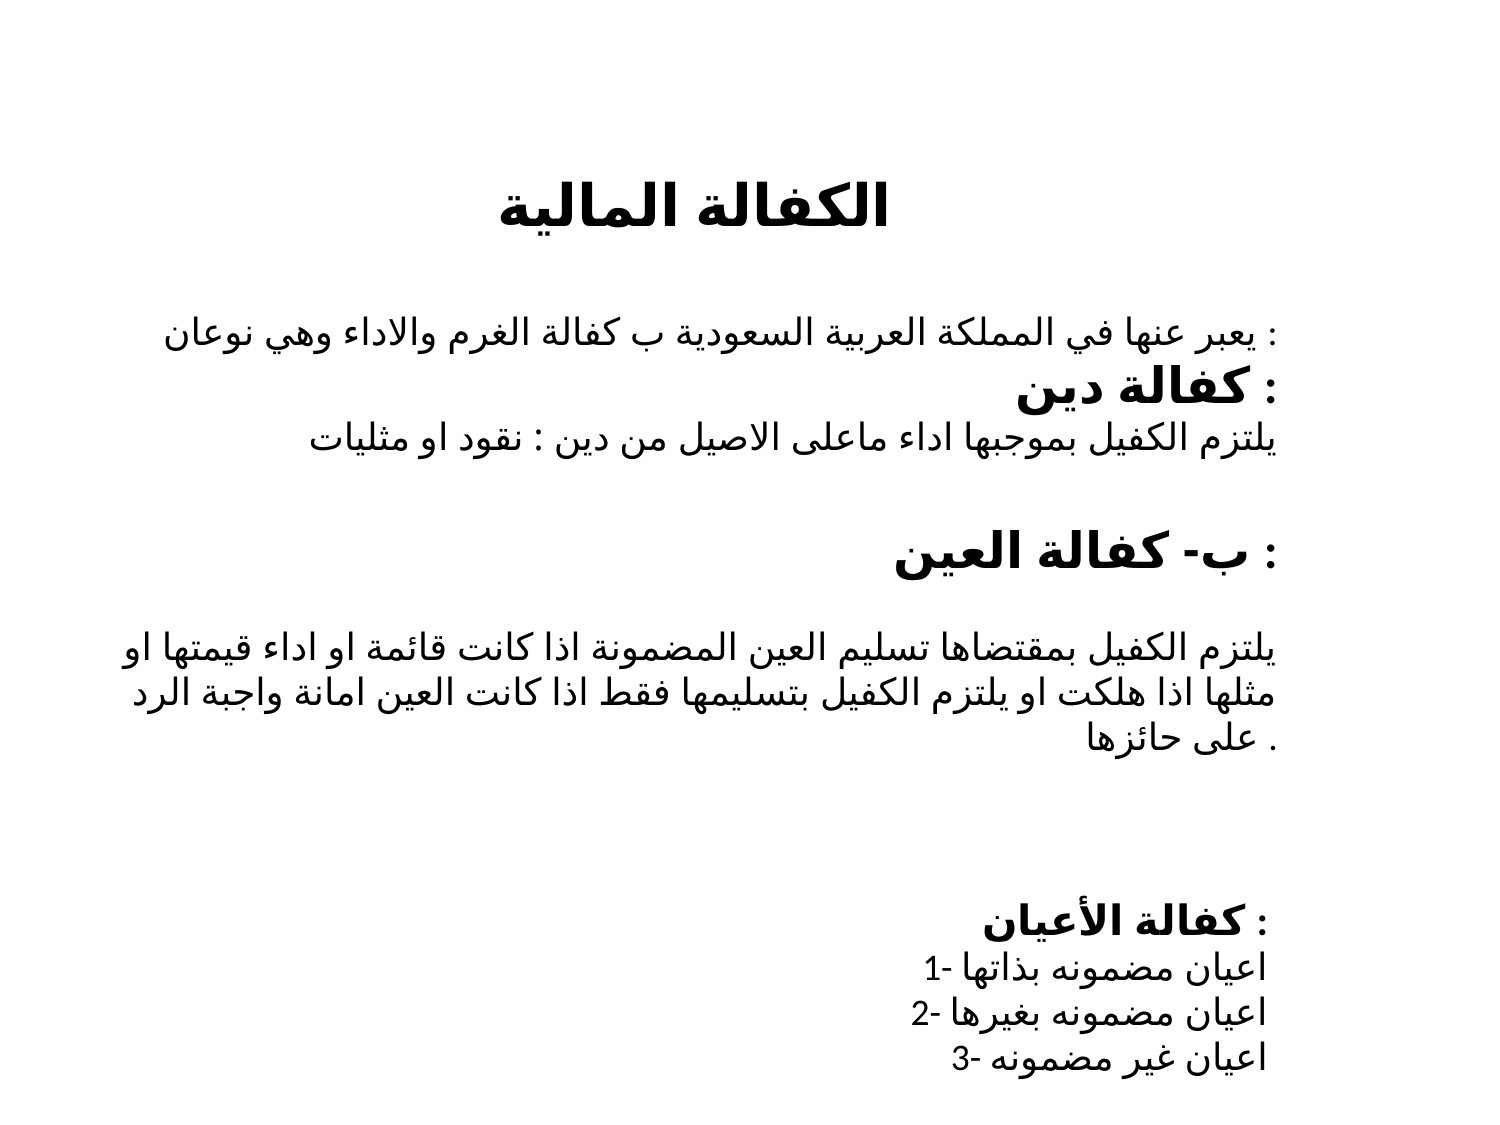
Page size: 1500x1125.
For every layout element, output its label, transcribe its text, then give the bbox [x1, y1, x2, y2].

text_box الكفالة المالية يعبر عنها في المملكة العربية السعودية ب كفالة الغرم والاداء وهي نوعان : كفالة دين : يلتزم الكفيل بموجبها اداء ماعلى الاصيل من دين : نقود او مثليات ب- كفالة العين : يلتزم الكفيل بمقتضاها تسليم العين المضمونة اذا كانت قائمة او اداء قيمتها او مثلها اذا هلكت او يلتزم الكفيل بتسليمها فقط اذا كانت العين امانة واجبة الرد على حائزها . كفالة الأعيان : 1- اعيان مضمونه بذاتها 2- اعيان مضمونه بغيرها 3- اعيان غير مضمونه [103, 160, 1286, 1086]
